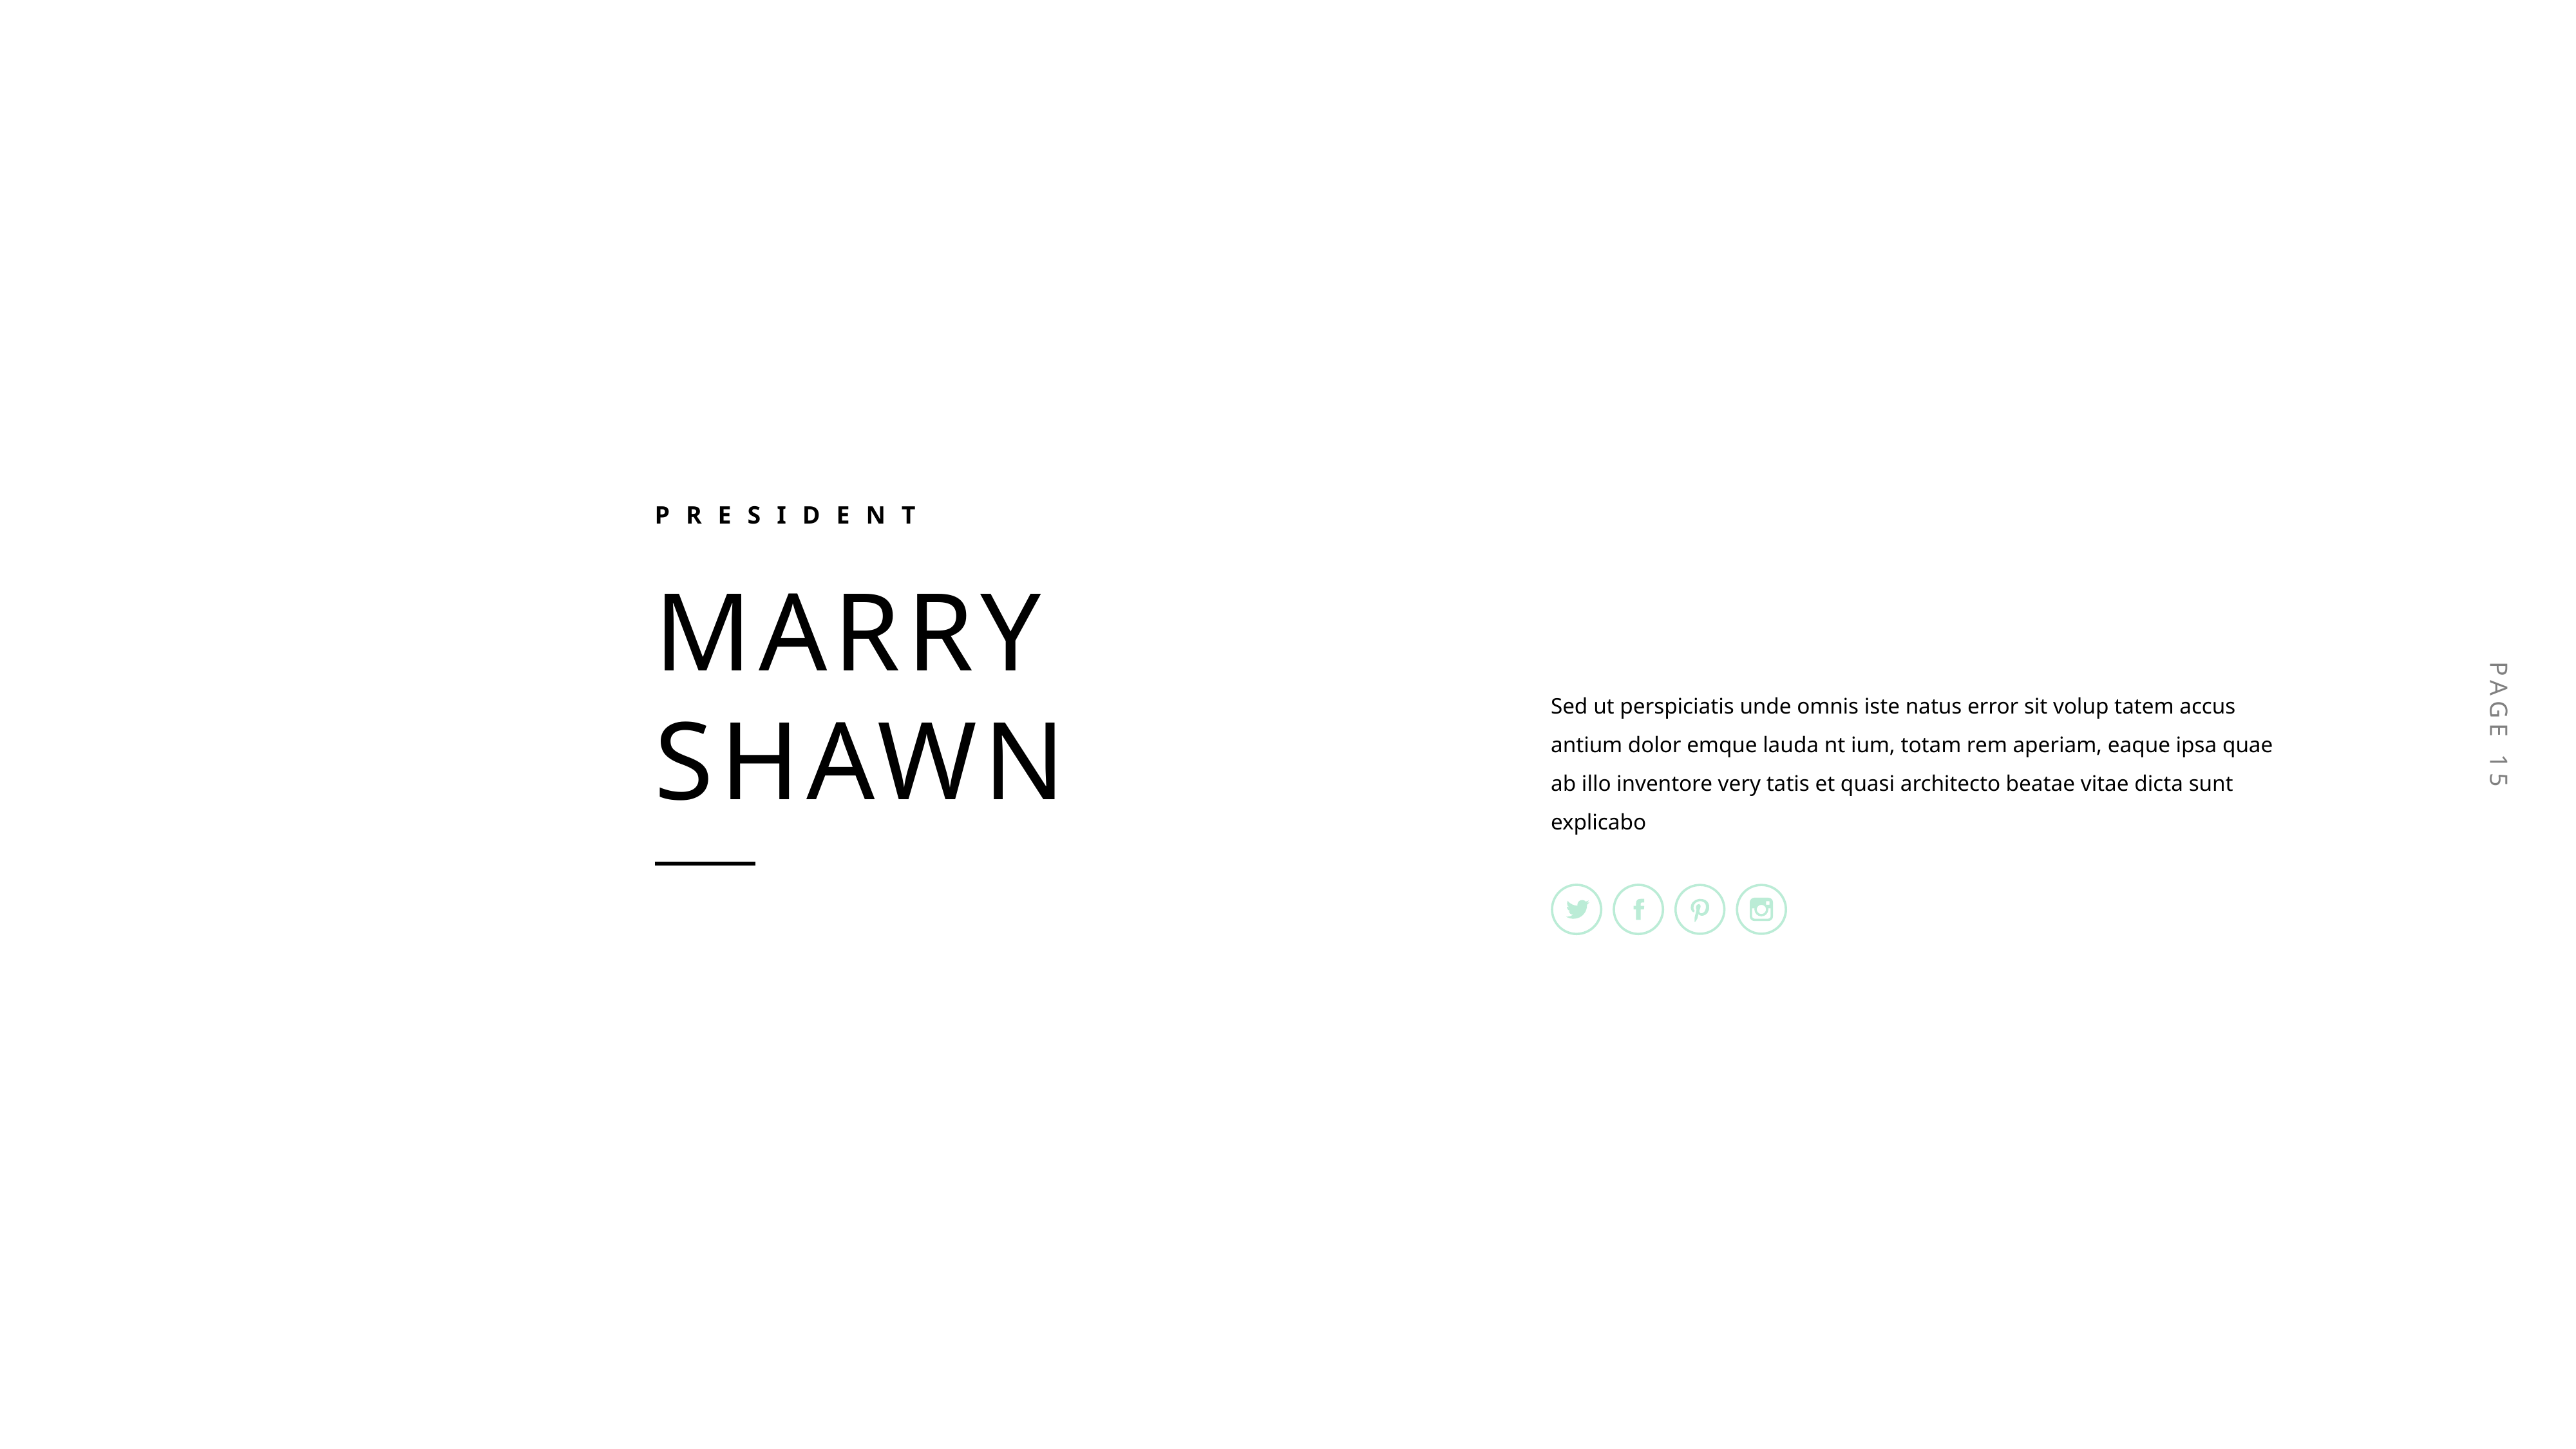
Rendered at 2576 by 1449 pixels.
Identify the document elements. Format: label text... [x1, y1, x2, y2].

picture [0, 0, 816, 1449]
text_box Marry Shawn [816, 564, 1229, 822]
text_box Sed ut perspiciatis unde omnis iste natus error sit volup tatem accus antium dolor emque lauda nt ium, totam rem aperiam, eaque ipsa quae ab illo inventore very tatis et quasi architecto beatae vitae dicta sunt explicabo [1551, 679, 2292, 834]
text_box President [816, 500, 1229, 529]
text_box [1551, 884, 1788, 936]
